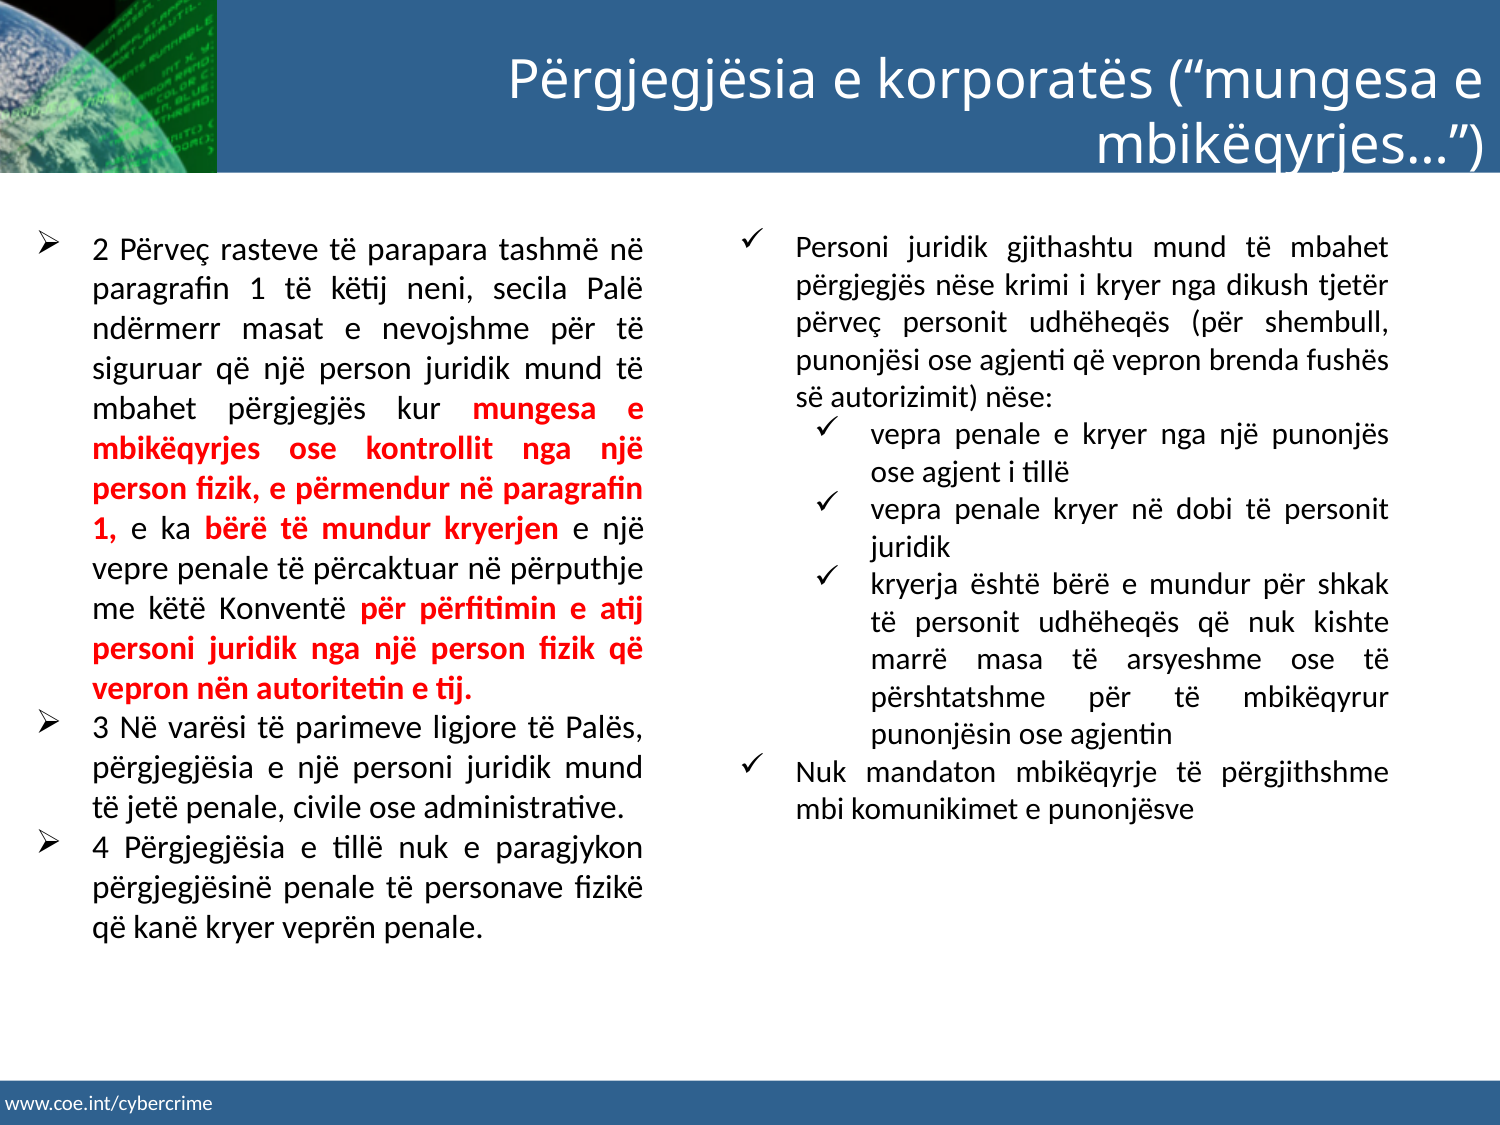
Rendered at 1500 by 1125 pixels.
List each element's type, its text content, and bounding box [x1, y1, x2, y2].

picture [0, 0, 217, 173]
text_box 2 Përveç rasteve të parapara tashmë në paragrafin 1 të këtij neni, secila Palë ndërmerr masat e nevojshme për të siguruar që një person juridik mund të mbahet përgjegjës kur mungesa e mbikëqyrjes ose kontrollit nga një person fizik, e përmendur në paragrafin 1, e ka bërë të mundur kryerjen e një vepre penale të përcaktuar në përputhje me këtë Konventë për përfitimin e atij personi juridik nga një person fizik që vepron nën autoritetin e tij. 3 Në varësi të parimeve ligjore të Palës, përgjegjësia e një personi juridik mund të jetë penale, civile ose administrative. 4 Përgjegjësia e tillë nuk e paragjykon përgjegjësinë penale të personave fizikë që kanë kryer veprën penale. [21, 219, 660, 953]
text_box Personi juridik gjithashtu mund të mbahet përgjegjës nëse krimi i kryer nga dikush tjetër përveç personit udhëheqës (për shembull, punonjësi ose agjenti që vepron brenda fushës së autorizimit) nëse: vepra penale e kryer nga një punonjës ose agjent i tillë vepra penale kryer në dobi të personit juridik kryerja është bërë e mundur për shkak të personit udhëheqës që nuk kishte marrë masa të arsyeshme ose të përshtatshme për të mbikëqyrur punonjësin ose agjentin Nuk mandaton mbikëqyrje të përgjithshme mbi komunikimet e punonjësve [724, 219, 1405, 834]
text_box Përgjegjësia e korporatës (“mungesa e mbikëqyrjes…”) [247, 37, 1500, 183]
